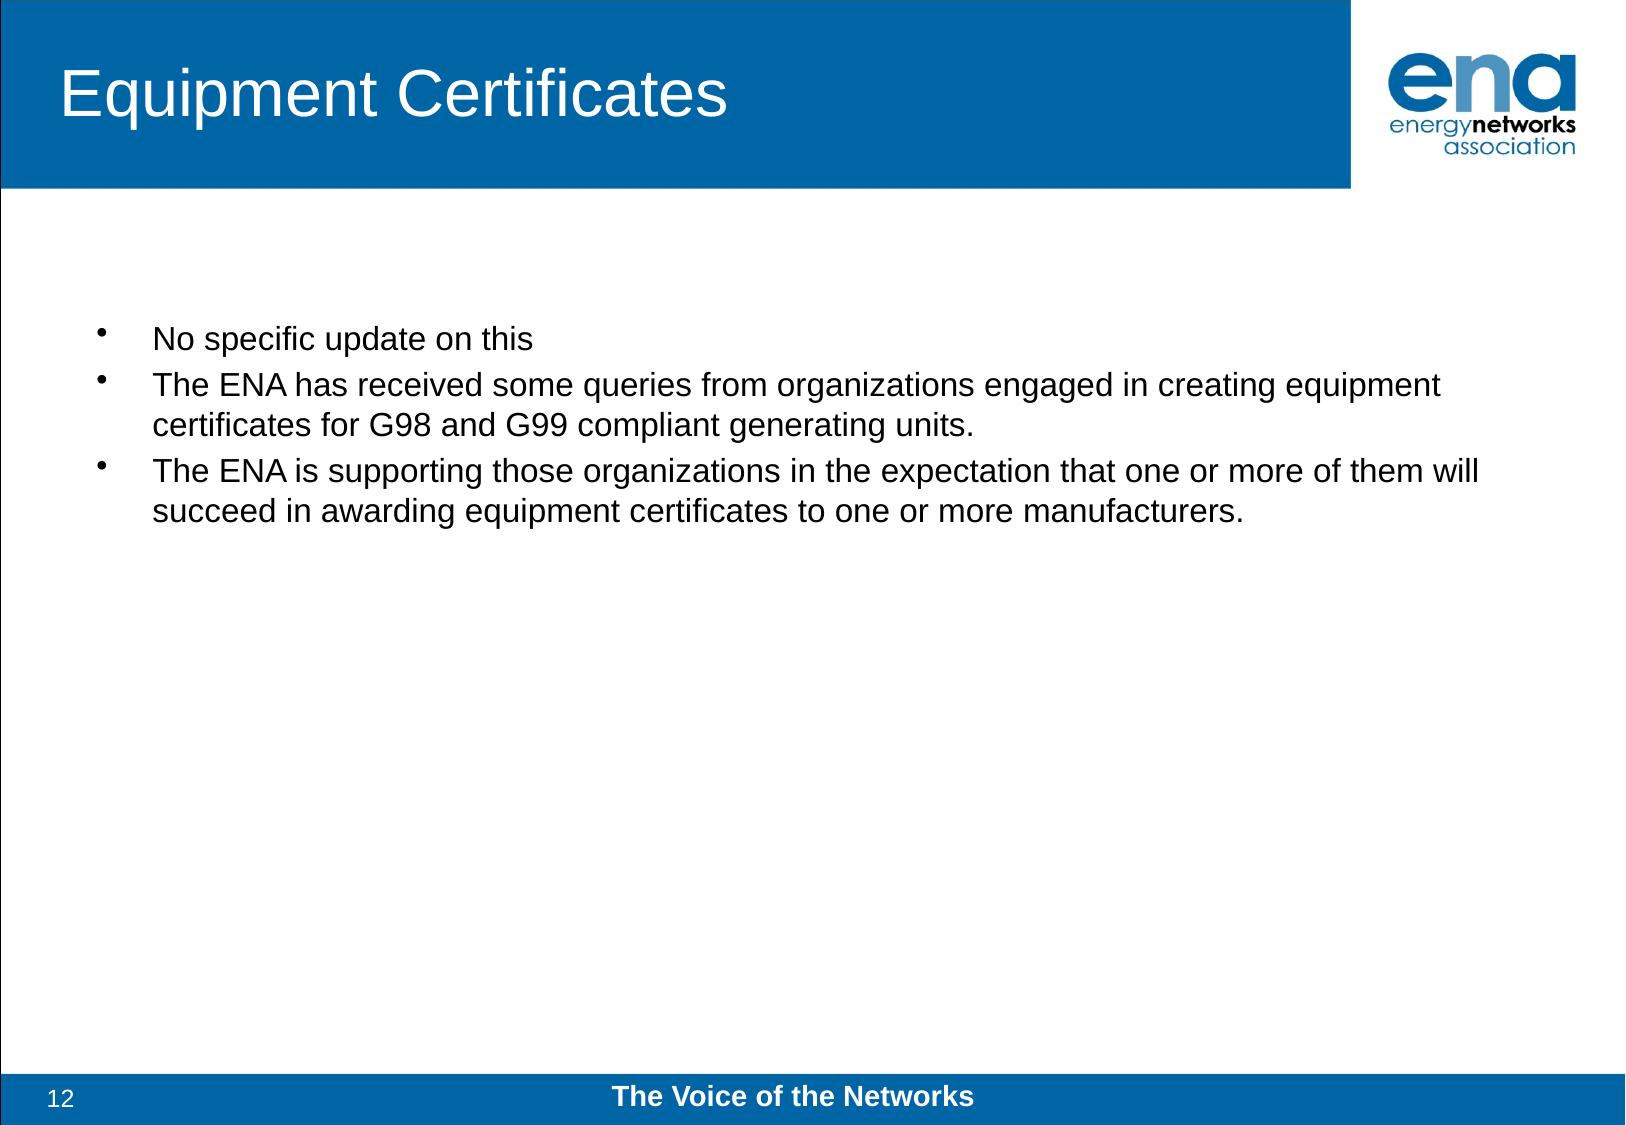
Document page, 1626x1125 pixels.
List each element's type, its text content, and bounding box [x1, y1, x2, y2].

picture [0, 0, 1625, 1125]
list No specific update on this The ENA has received some queries from organizations engaged in creating equipment certificates for G98 and G99 compliant generating units. The ENA is supporting those organizations in the expectation that one or more of them will succeed in awarding equipment certificates to one or more manufacturers. [80, 262, 1544, 1006]
title Equipment Certificates [44, 30, 1312, 149]
